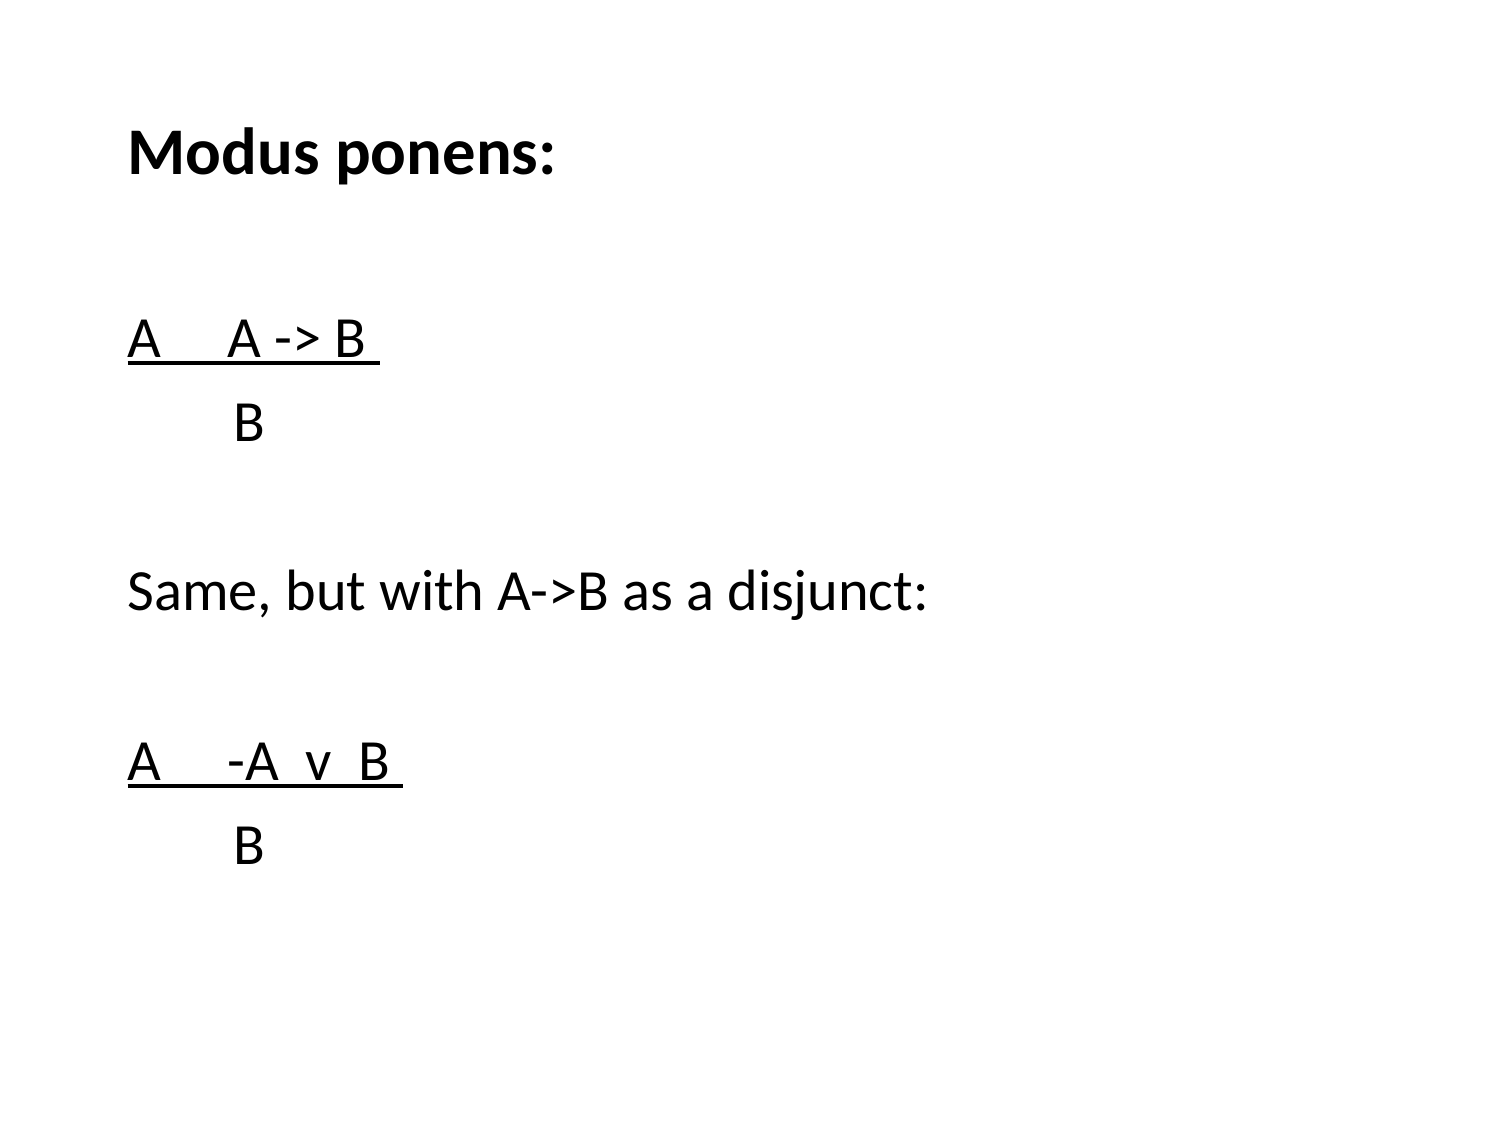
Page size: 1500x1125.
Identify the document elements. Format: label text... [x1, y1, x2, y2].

text_box Modus ponens: A A -> B B Same, but with A->B as a disjunct: A -A v B B [112, 99, 1388, 1000]
